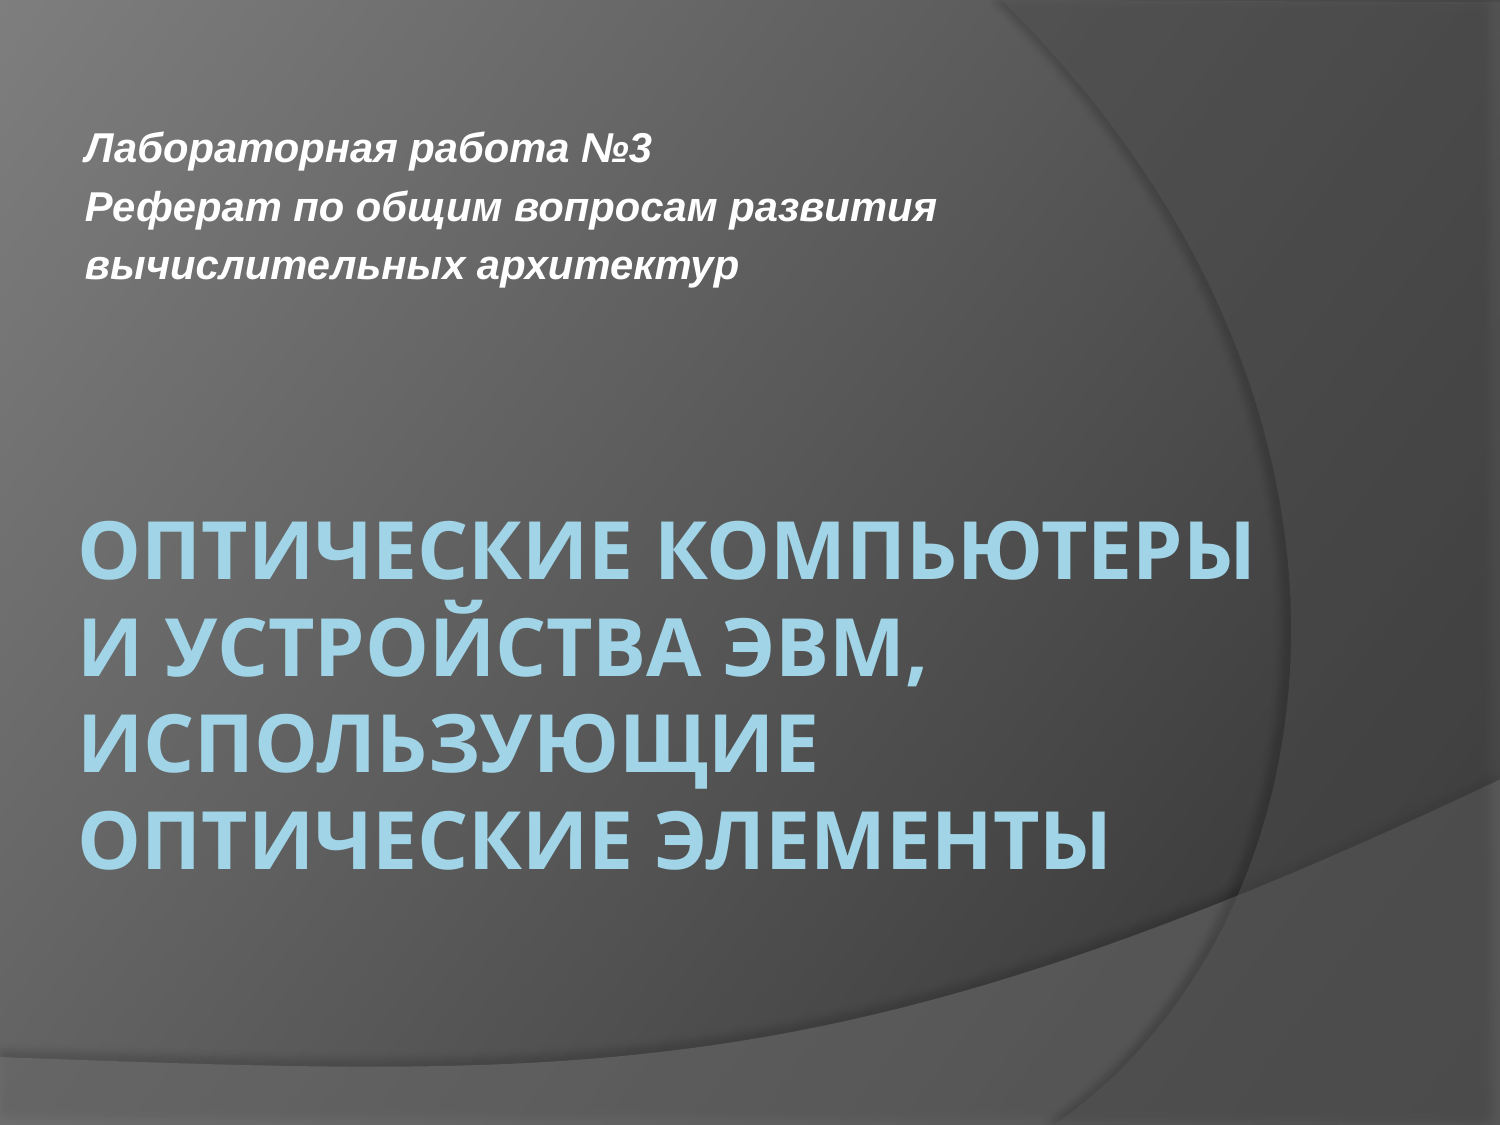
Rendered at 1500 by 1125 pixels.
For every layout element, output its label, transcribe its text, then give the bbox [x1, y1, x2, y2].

subtitle Лабораторная работа №3 Реферат по общим вопросам развития вычислительных архитектур [70, 58, 1134, 347]
title Оптические компьютеры и устройства ЭВМ, использующие оптические элементы [70, 492, 1290, 926]
